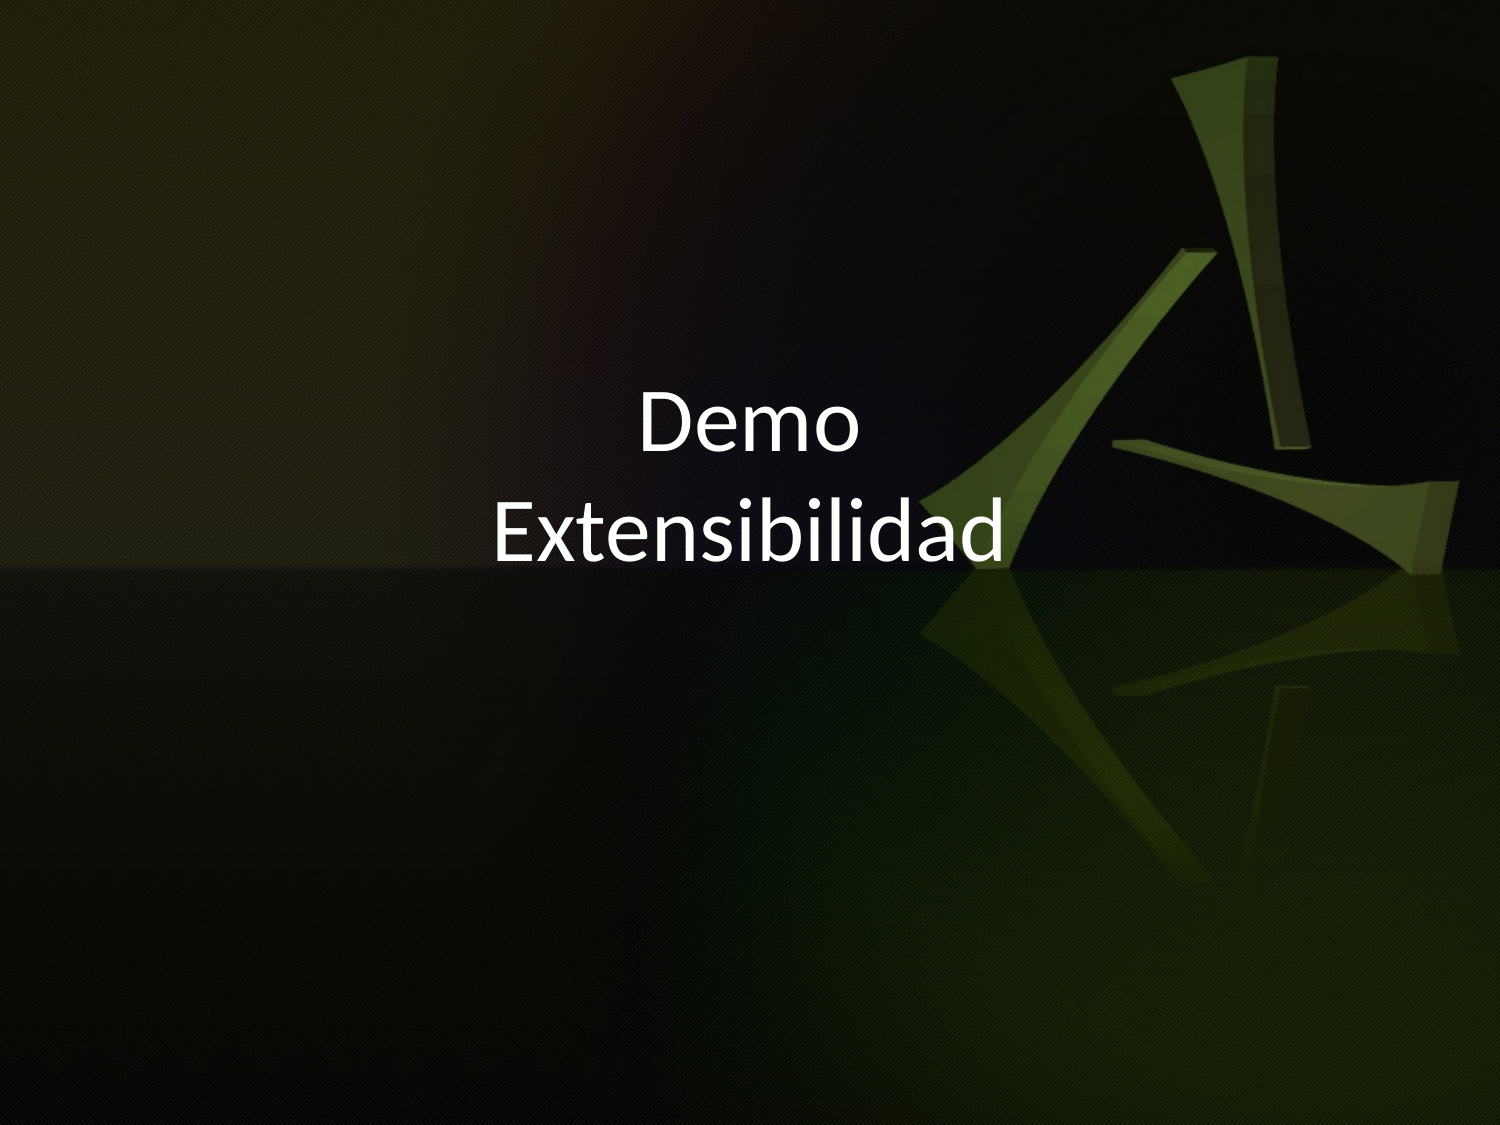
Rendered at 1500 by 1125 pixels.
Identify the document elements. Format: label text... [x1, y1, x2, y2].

title Demo Extensibilidad [112, 349, 1388, 591]
picture [0, 0, 1500, 1125]
